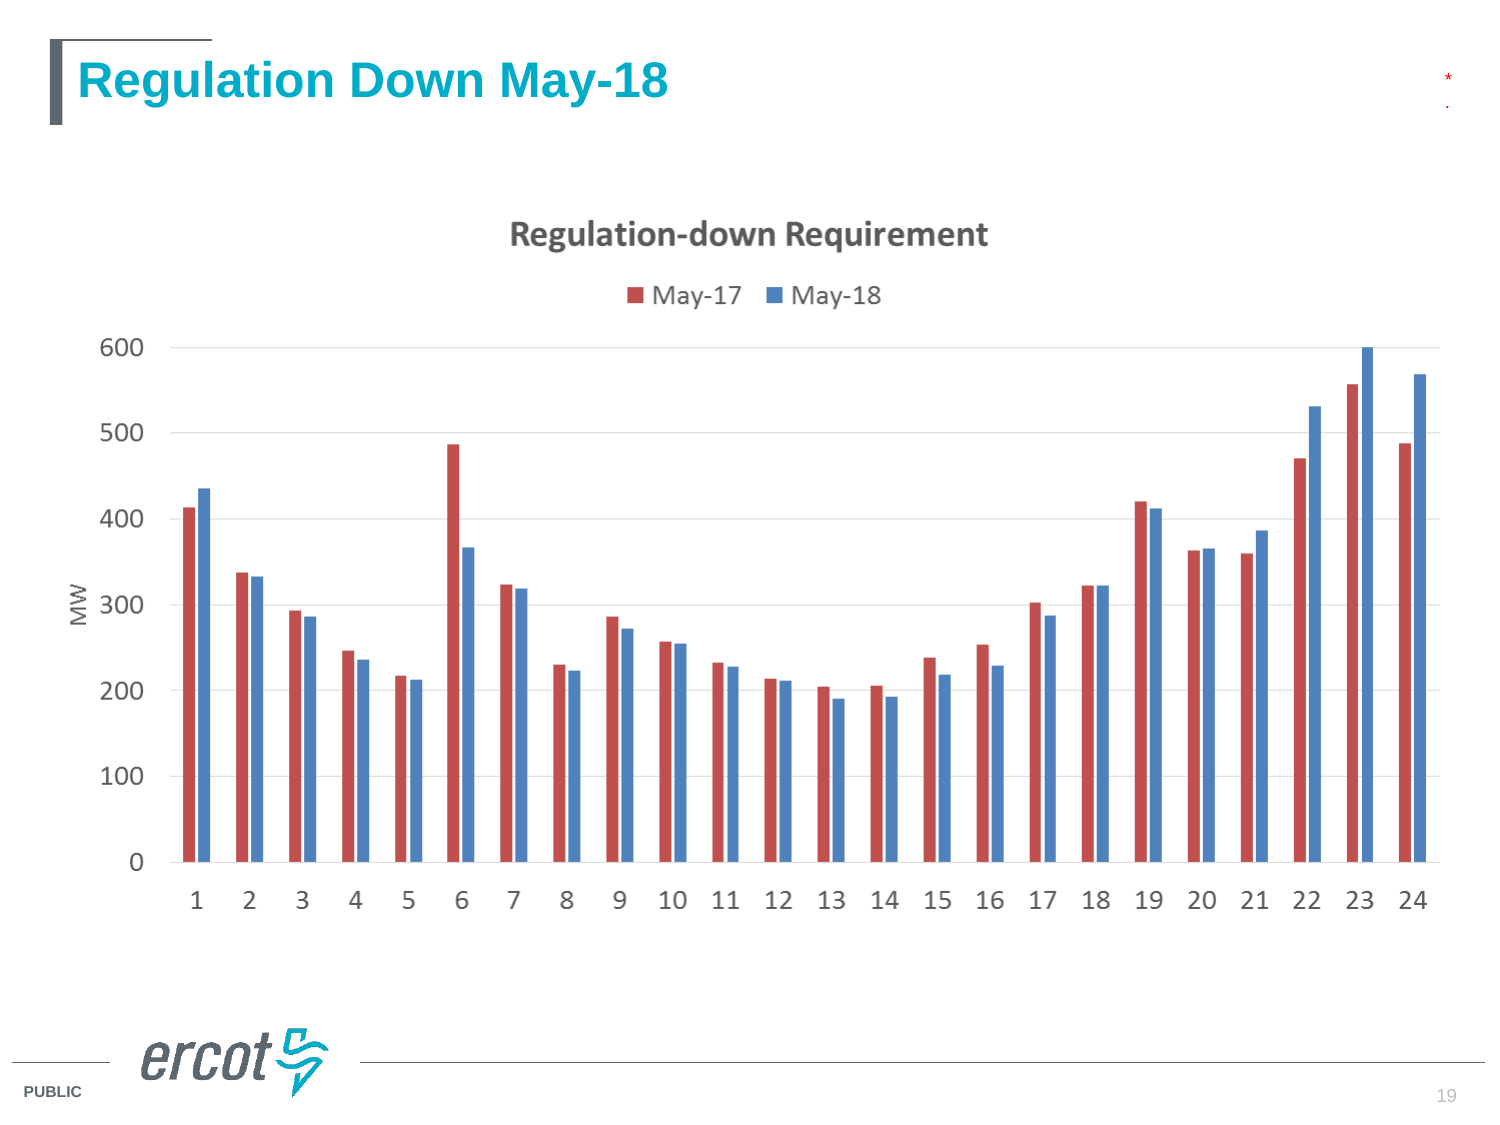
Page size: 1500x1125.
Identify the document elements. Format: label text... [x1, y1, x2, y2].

text_box *. [1430, 60, 1470, 105]
picture [137, 1024, 332, 1100]
title Regulation Down May-18 [62, 39, 1450, 125]
picture [36, 194, 1464, 931]
